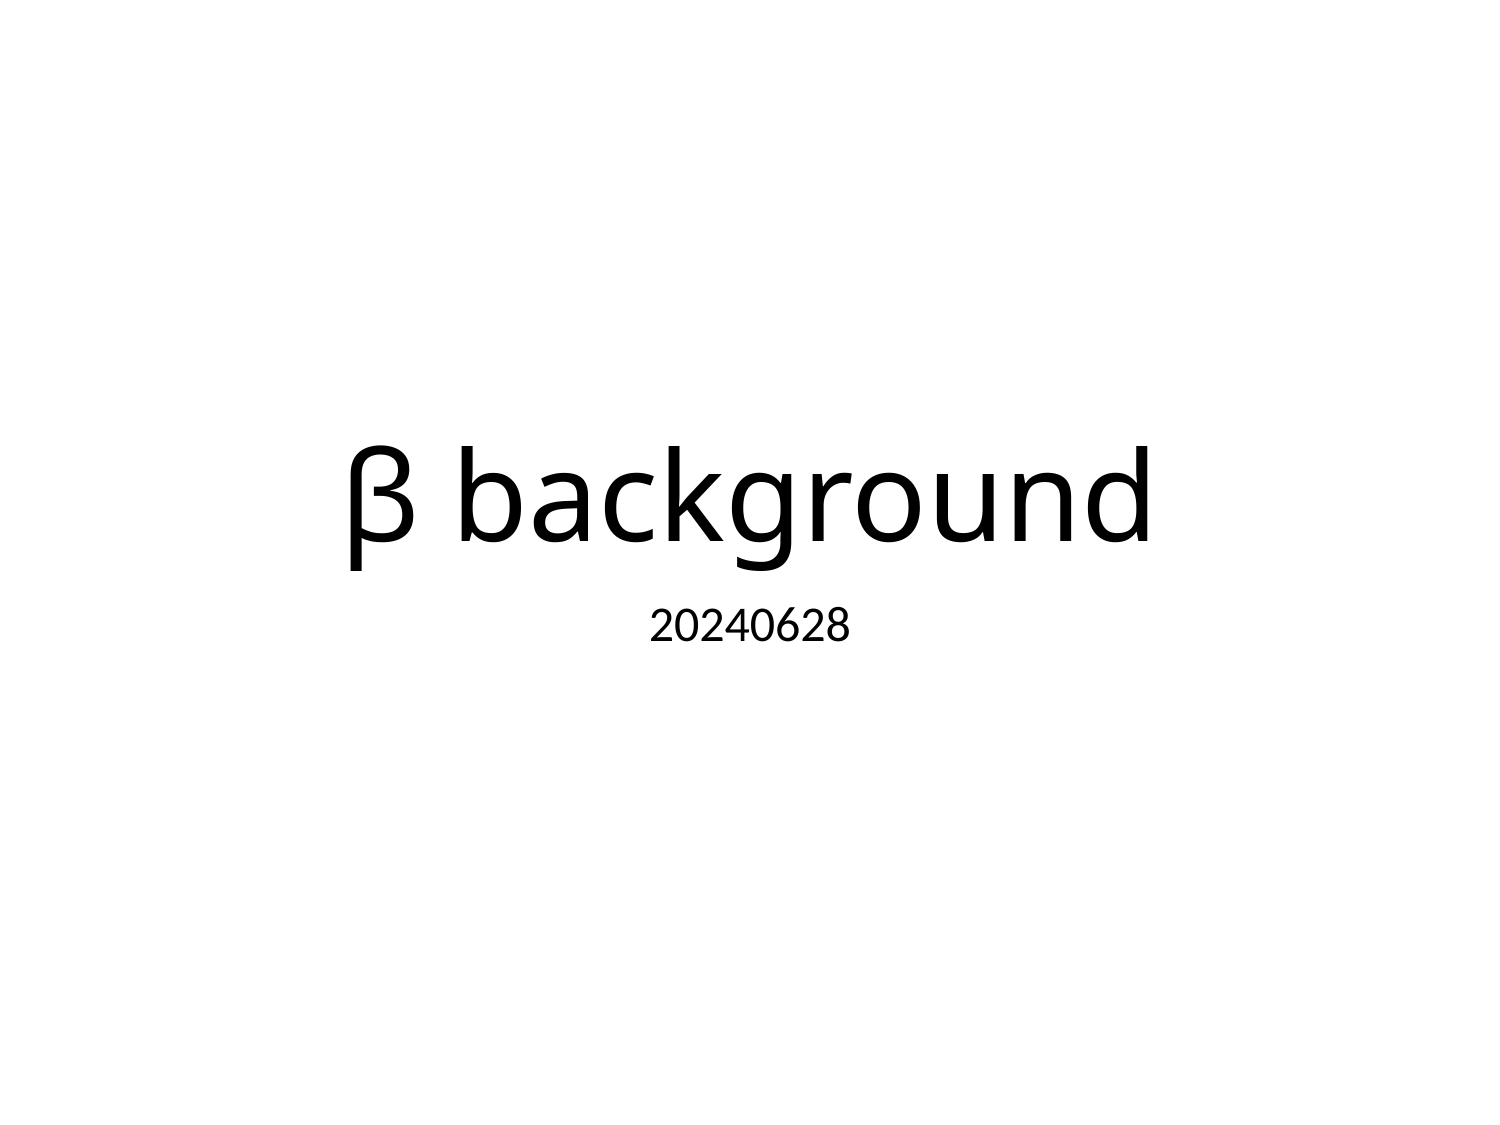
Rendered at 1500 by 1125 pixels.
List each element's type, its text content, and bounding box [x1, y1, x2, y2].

subtitle 20240628 [187, 590, 1313, 863]
title β background [112, 184, 1388, 576]
